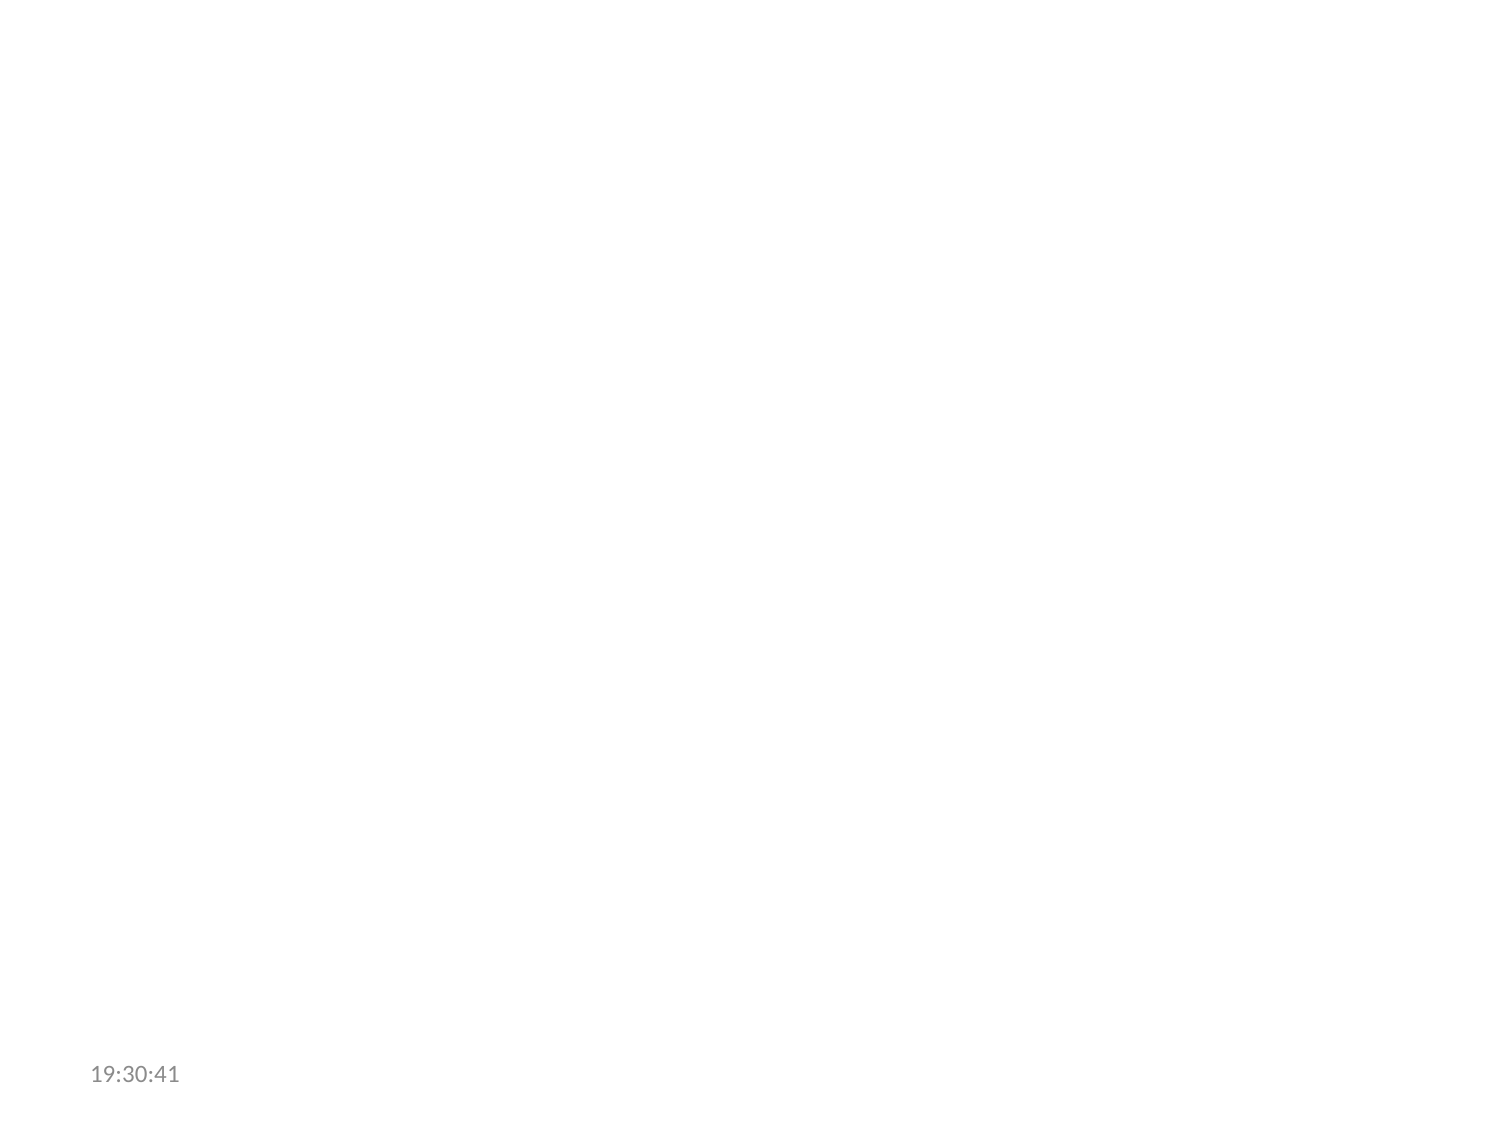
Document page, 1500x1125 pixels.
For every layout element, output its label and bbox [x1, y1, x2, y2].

slide_number [75, 1042, 425, 1103]
